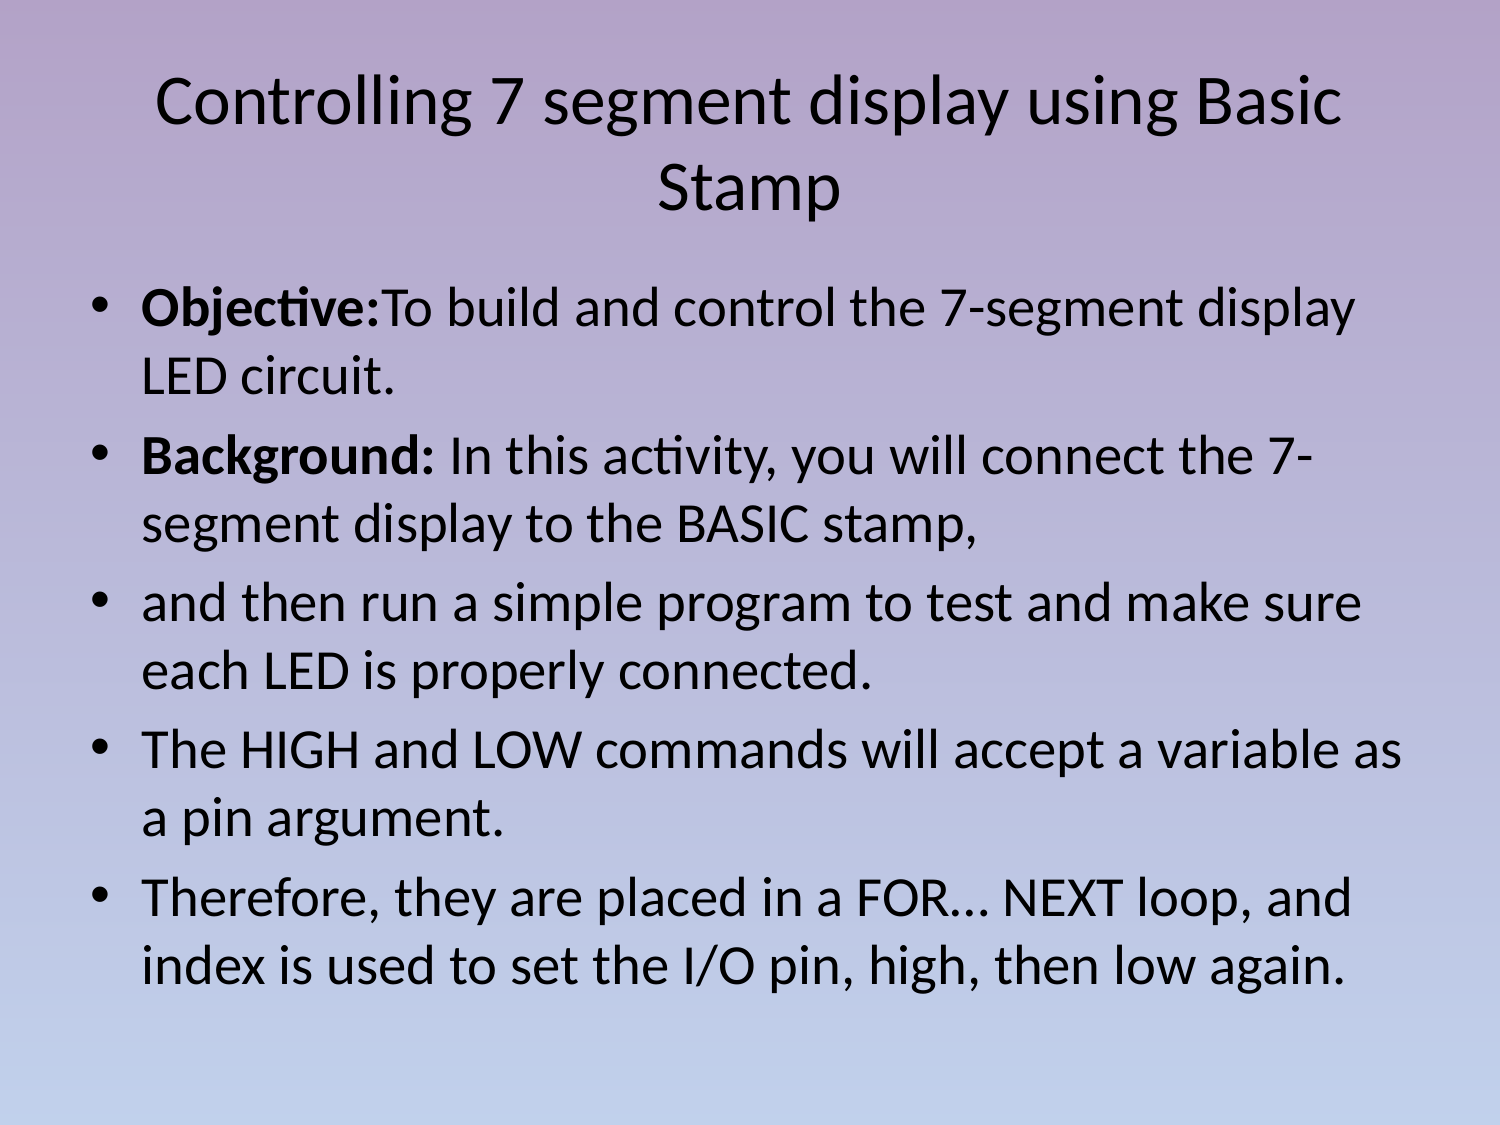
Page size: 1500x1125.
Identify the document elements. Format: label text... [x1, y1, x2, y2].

list Objective:To build and control the 7-segment display LED circuit. Background: In this activity, you will connect the 7-segment display to the BASIC stamp, and then run a simple program to test and make sure each LED is properly connected. The HIGH and LOW commands will accept a variable as a pin argument. Therefore, they are placed in a FOR… NEXT loop, and index is used to set the I/O pin, high, then low again. [75, 262, 1425, 1005]
title Controlling 7 segment display using Basic Stamp [75, 45, 1425, 233]
